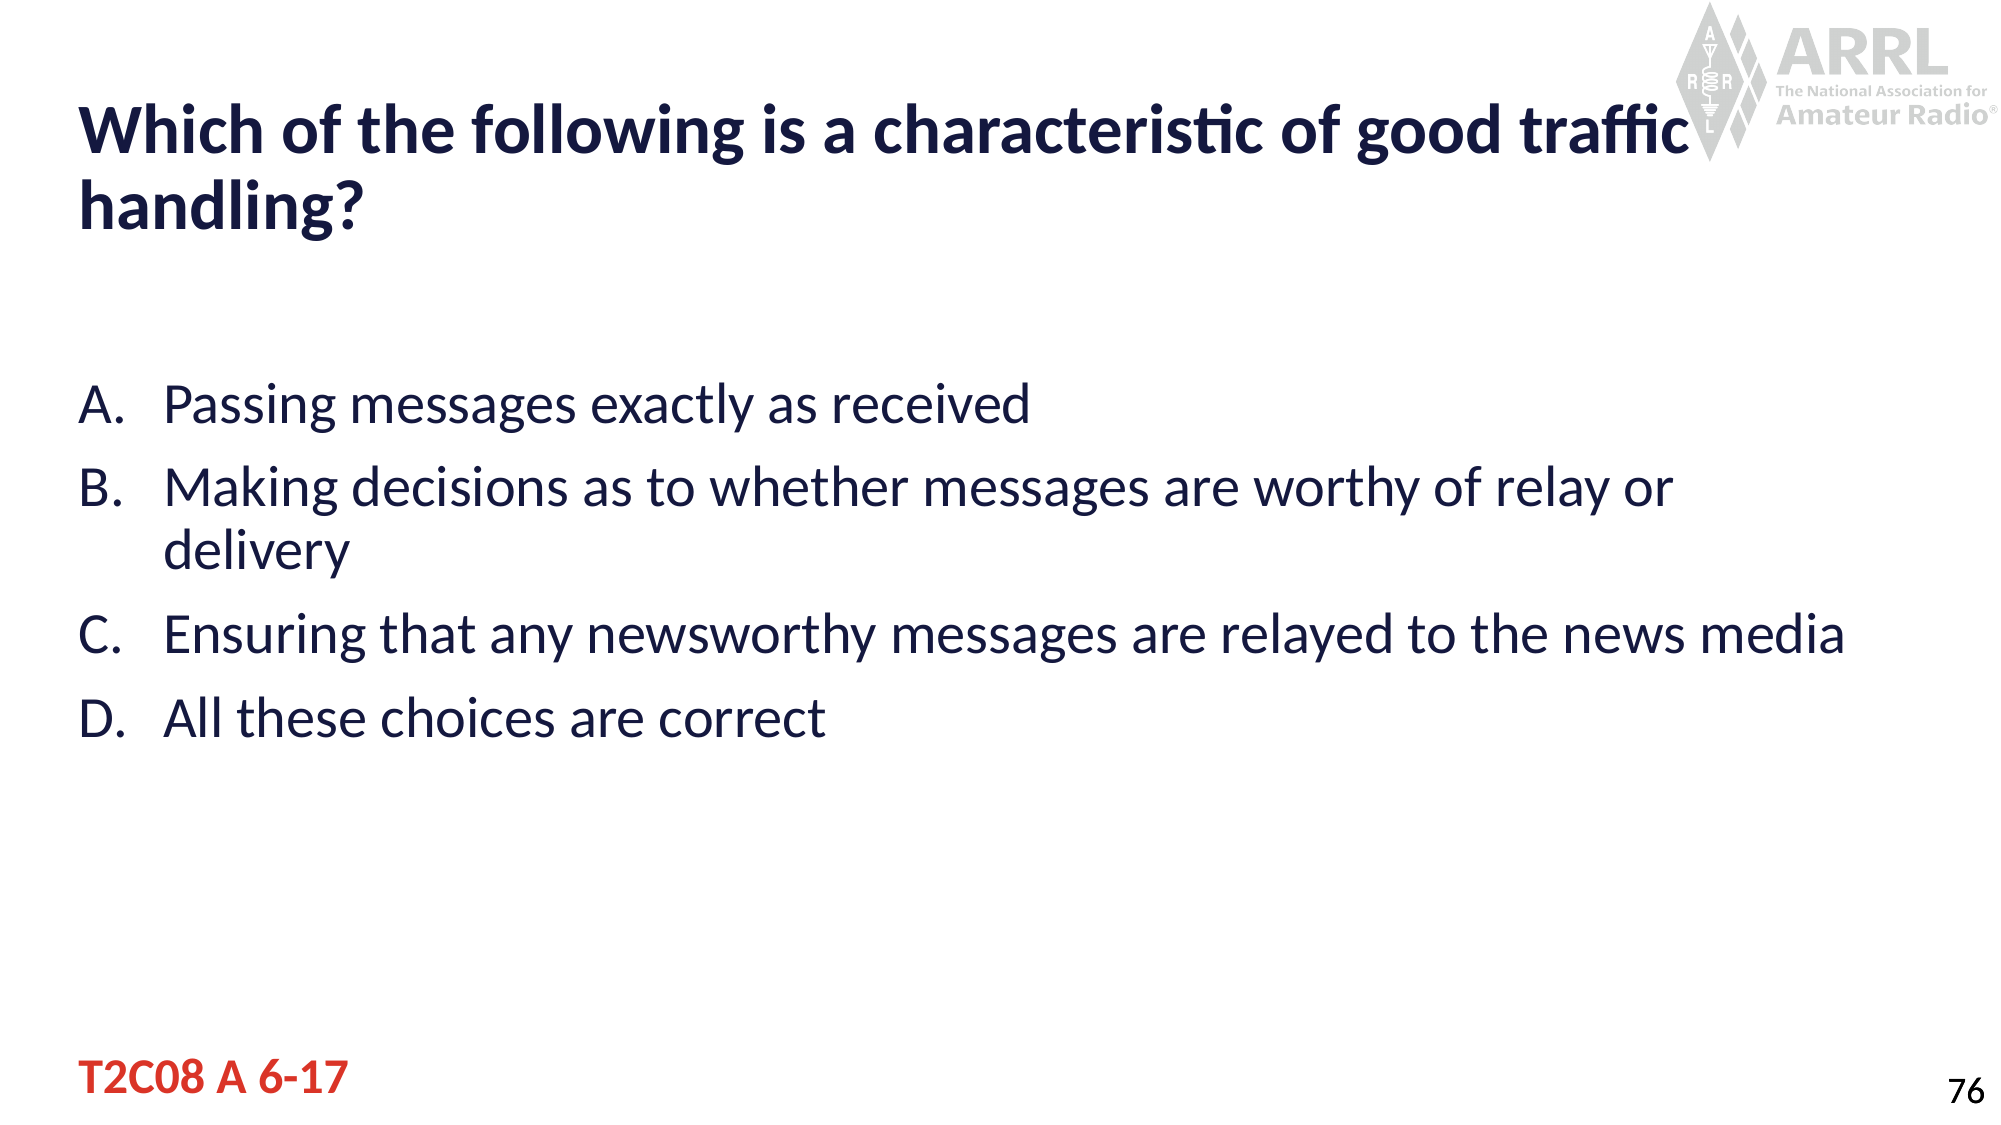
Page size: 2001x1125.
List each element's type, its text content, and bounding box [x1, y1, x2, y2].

picture [1674, 0, 2000, 164]
list Passing messages exactly as received Making decisions as to whether messages are worthy of relay or delivery Ensuring that any newsworthy messages are relayed to the news media All these choices are correct [63, 365, 1863, 989]
text_box T2C08 A 6-17 [63, 1036, 921, 1112]
title Which of the following is a characteristic of good traffic handling? [63, 59, 1863, 278]
